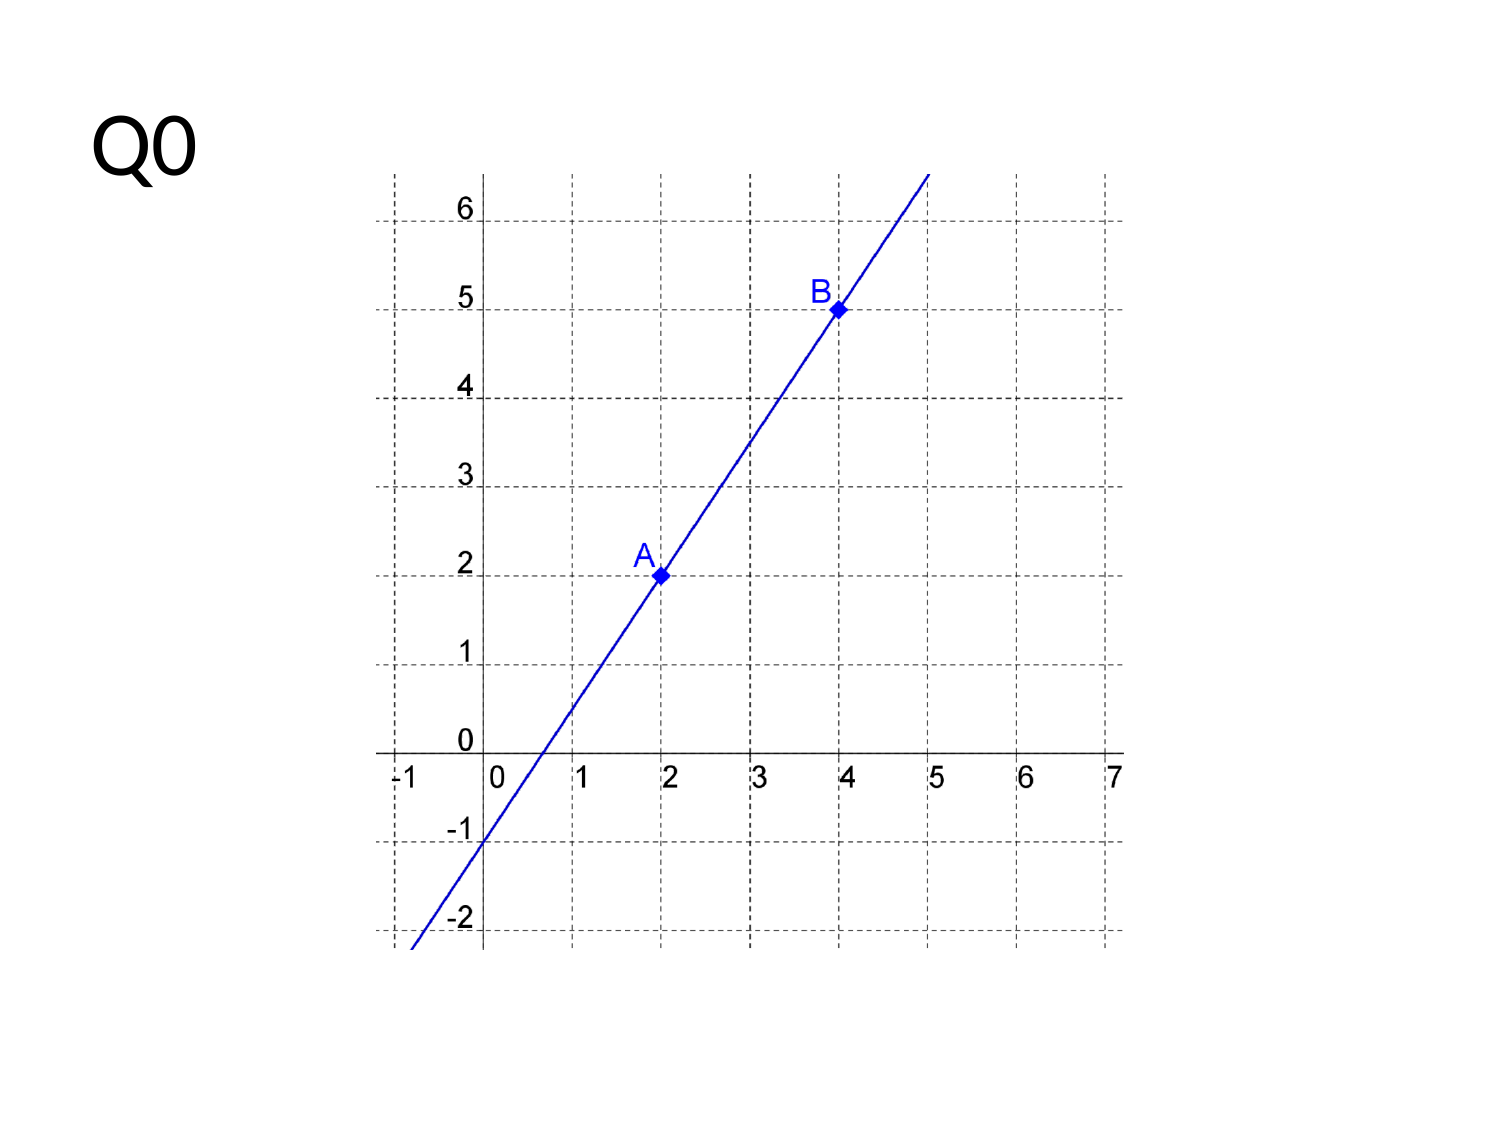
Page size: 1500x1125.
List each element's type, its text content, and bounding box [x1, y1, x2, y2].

title Q0 [75, 45, 1425, 233]
picture [376, 174, 1124, 951]
